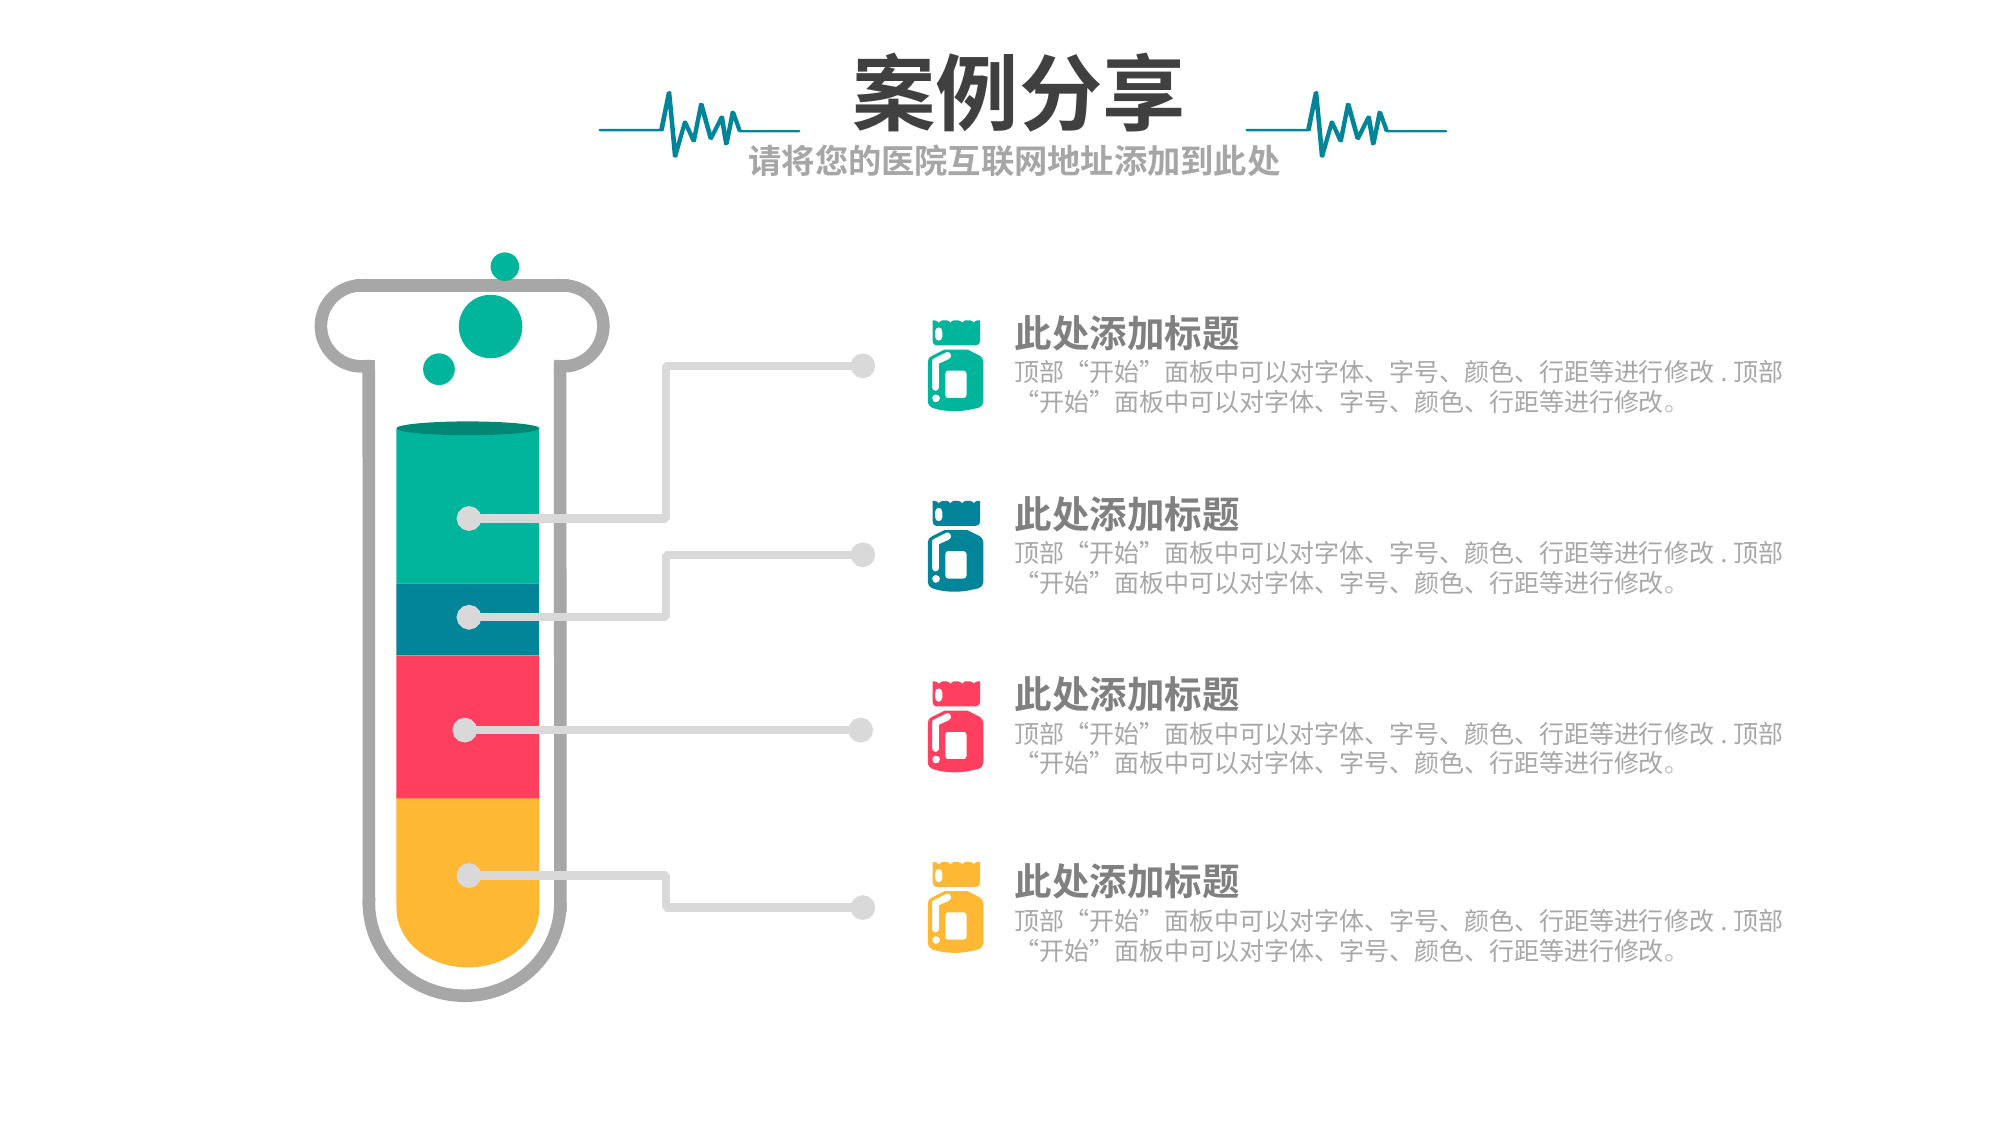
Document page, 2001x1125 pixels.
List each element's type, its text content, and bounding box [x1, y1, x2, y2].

text_box [598, 91, 801, 158]
text_box [1245, 91, 1448, 158]
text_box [927, 500, 984, 592]
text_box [999, 302, 1840, 426]
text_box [999, 663, 1840, 787]
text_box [927, 681, 984, 773]
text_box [422, 252, 523, 386]
text_box [612, 359, 870, 519]
text_box 请将您的医院互联网地址添加到此处 [733, 132, 1305, 201]
text_box [612, 875, 869, 914]
text_box [612, 723, 867, 737]
text_box [612, 548, 870, 618]
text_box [927, 861, 984, 954]
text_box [320, 285, 604, 996]
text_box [999, 482, 1840, 607]
text_box 案例分享 [767, 34, 1271, 132]
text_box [999, 850, 1840, 974]
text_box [927, 319, 984, 412]
